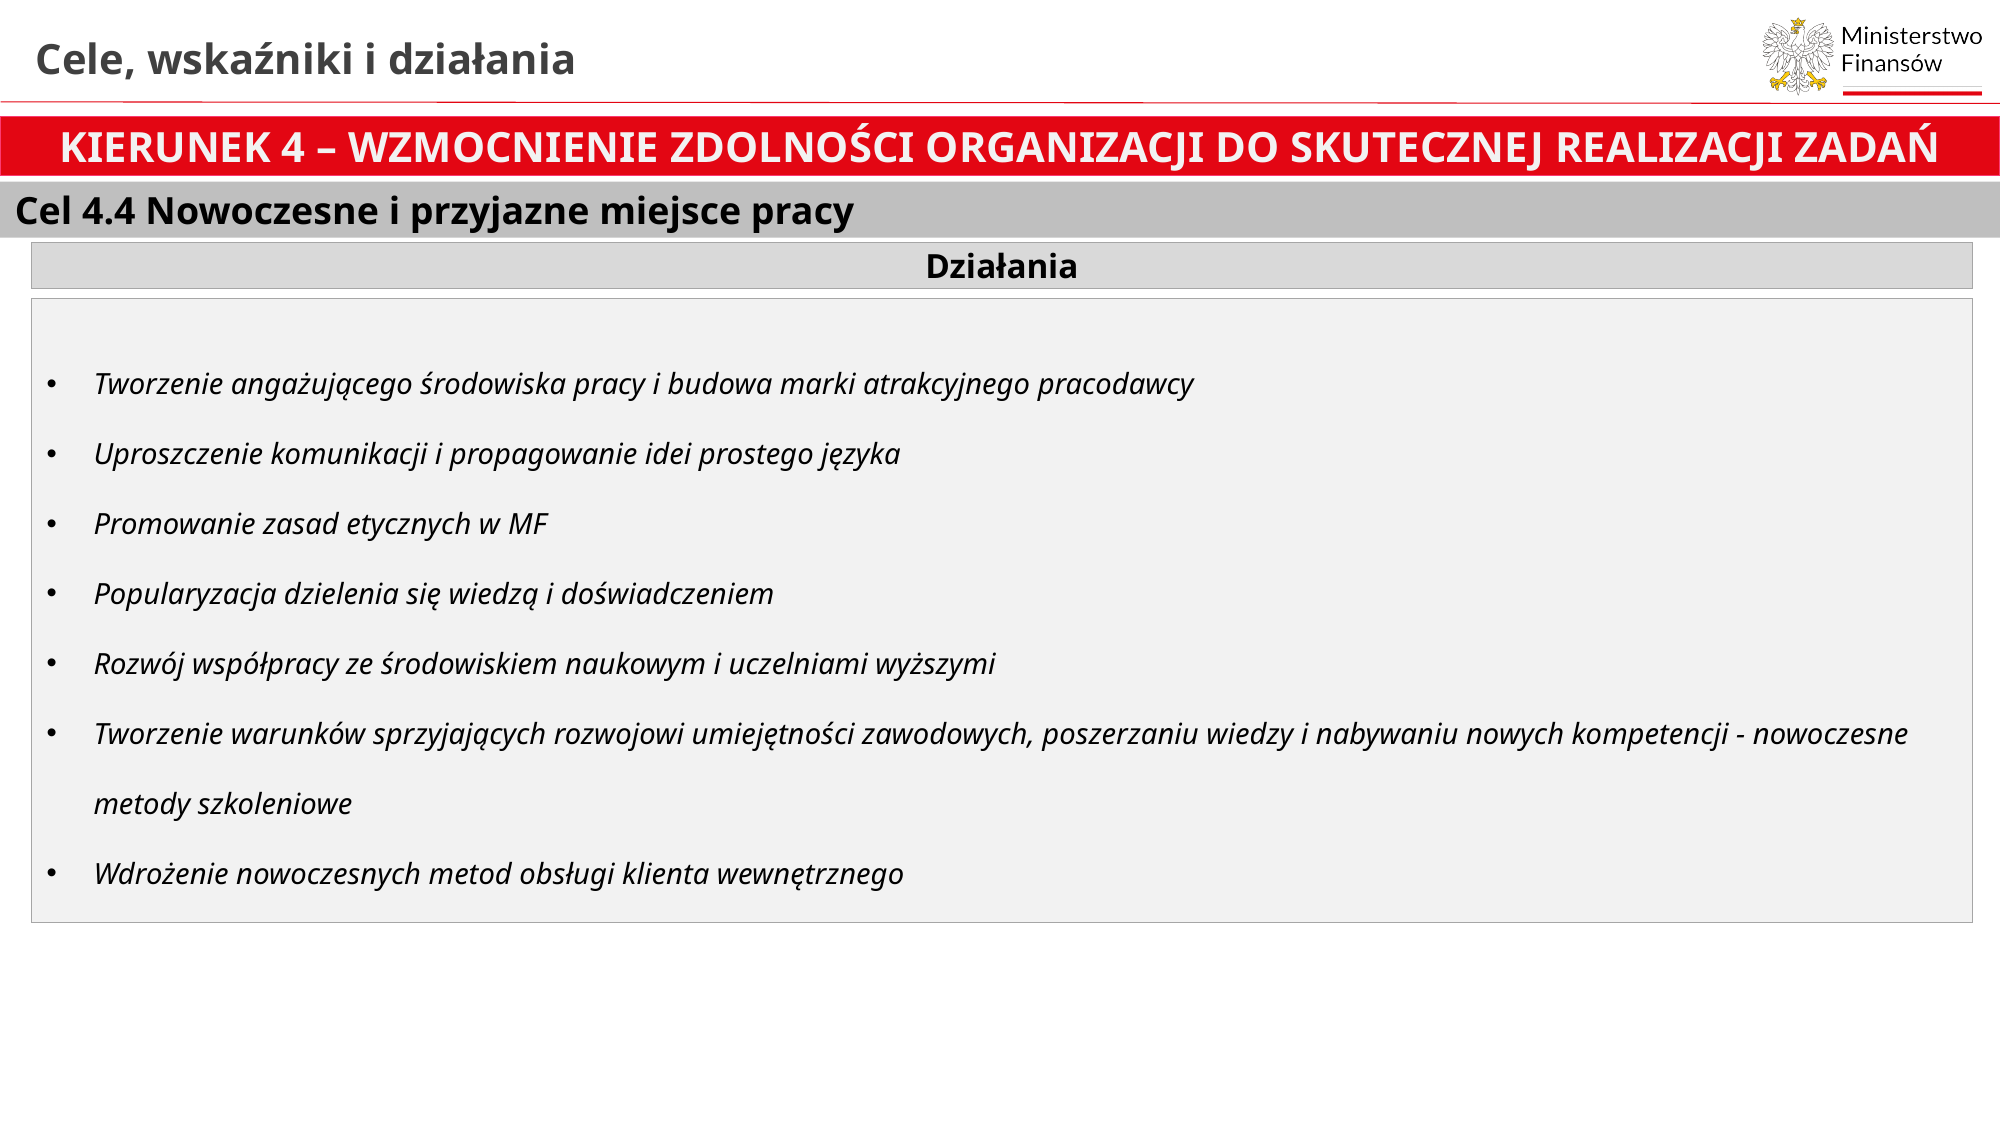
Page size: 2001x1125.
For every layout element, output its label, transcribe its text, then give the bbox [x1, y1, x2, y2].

picture [1743, 0, 2000, 101]
text_box Cel 4.4 Nowoczesne i przyjazne miejsce pracy [0, 181, 2000, 238]
text_box KIERUNEK 4 – WZMOCNIENIE ZDOLNOŚCI ORGANIZACJI DO SKUTECZNEJ REALIZACJI ZADAŃ [0, 116, 2000, 176]
picture [1743, 104, 2000, 114]
text_box Cele, wskaźniki i działania [31, 25, 1549, 91]
text_box Działania [31, 242, 1973, 289]
text_box Tworzenie angażującego środowiska pracy i budowa marki atrakcyjnego pracodawcy Uproszczenie komunikacji i propagowanie idei prostego języka Promowanie zasad etycznych w MF Popularyzacja dzielenia się wiedzą i doświadczeniem Rozwój współpracy ze środowiskiem naukowym i uczelniami wyższymi Tworzenie warunków sprzyjających rozwojowi umiejętności zawodowych, poszerzaniu wiedzy i nabywaniu nowych kompetencji - nowoczesne metody szkoleniowe Wdrożenie nowoczesnych metod obsługi klienta wewnętrznego [31, 298, 1973, 923]
